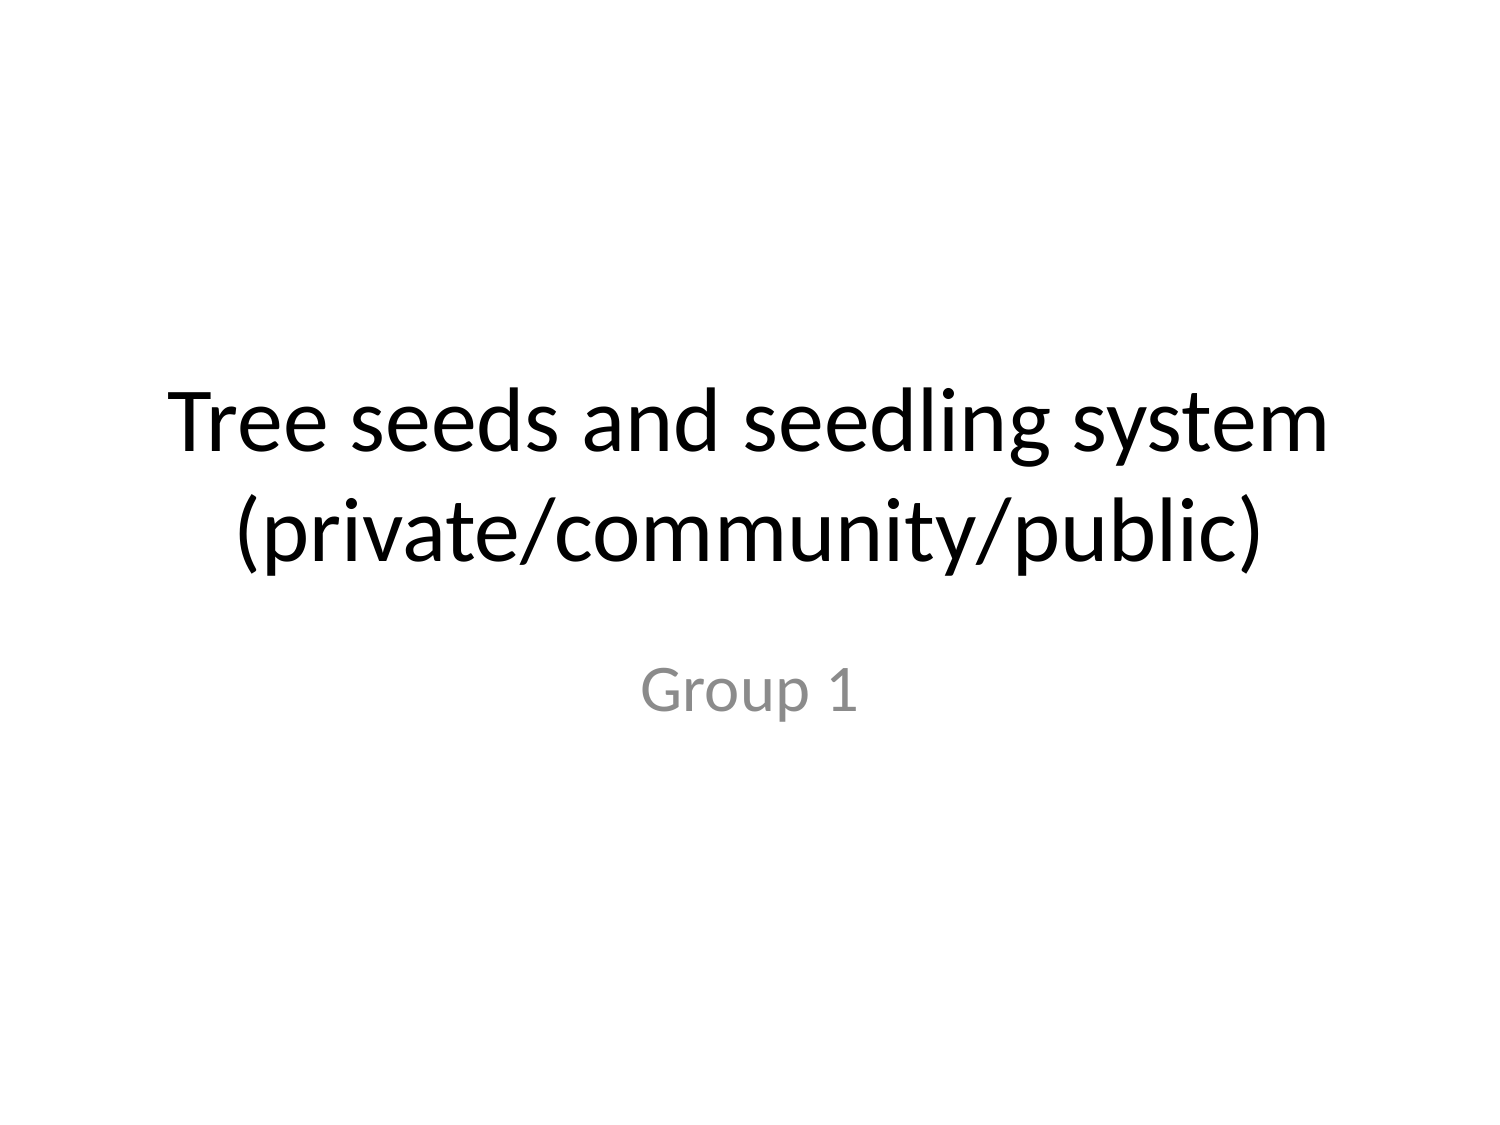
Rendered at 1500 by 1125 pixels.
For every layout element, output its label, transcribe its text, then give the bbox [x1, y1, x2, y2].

title Tree seeds and seedling system (private/community/public) [112, 349, 1388, 591]
subtitle Group 1 [225, 637, 1275, 925]
